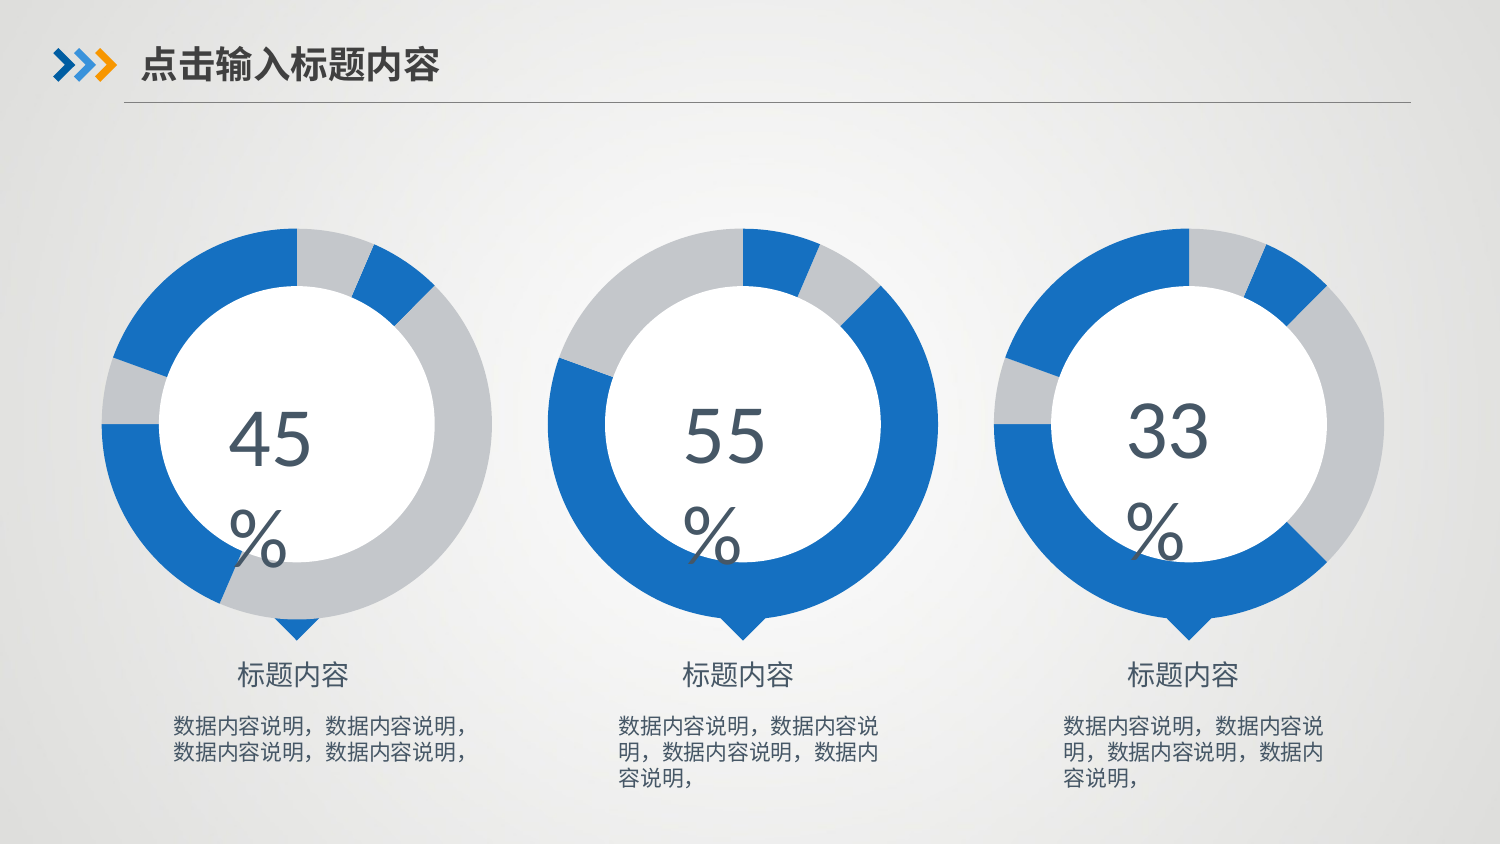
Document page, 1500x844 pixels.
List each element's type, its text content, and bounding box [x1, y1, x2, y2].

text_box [547, 228, 939, 641]
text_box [101, 228, 492, 641]
text_box 标题内容 [1113, 650, 1261, 699]
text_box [52, 47, 118, 82]
picture [0, 0, 1500, 844]
text_box 数据内容说明，数据内容说明，数据内容说明，数据内容说明， [603, 705, 916, 799]
text_box 标题内容 [223, 650, 371, 699]
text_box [993, 228, 1385, 641]
text_box 点击输入标题内容 [140, 32, 491, 95]
text_box 标题内容 [668, 650, 816, 699]
text_box 数据内容说明，数据内容说明，数据内容说明，数据内容说明， [1048, 705, 1361, 799]
text_box 数据内容说明，数据内容说明，数据内容说明，数据内容说明， [158, 705, 472, 799]
